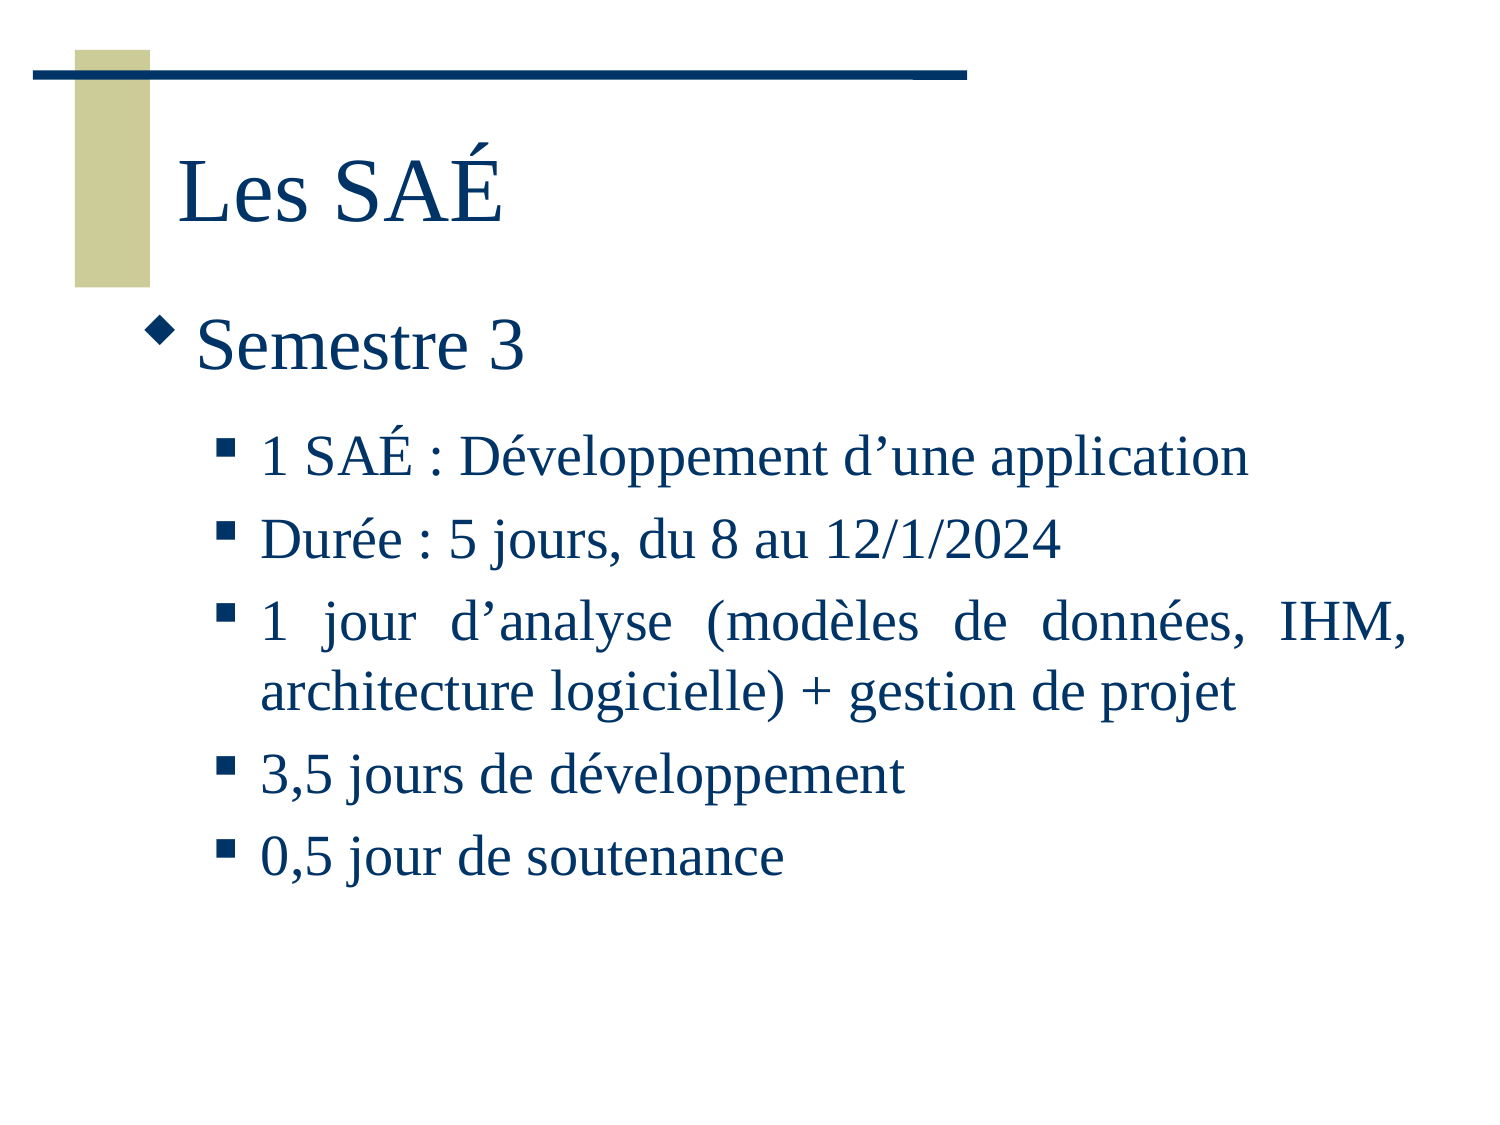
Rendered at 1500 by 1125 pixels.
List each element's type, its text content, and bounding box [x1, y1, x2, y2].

title Les SAÉ [162, 99, 1450, 288]
list Semestre 3 1 SAÉ : Développement d’une application Durée : 5 jours, du 8 au 12/1/2024 1 jour d’analyse (modèles de données, IHM, architecture logicielle) + gestion de projet 3,5 jours de développement 0,5 jour de soutenance [123, 287, 1424, 1012]
